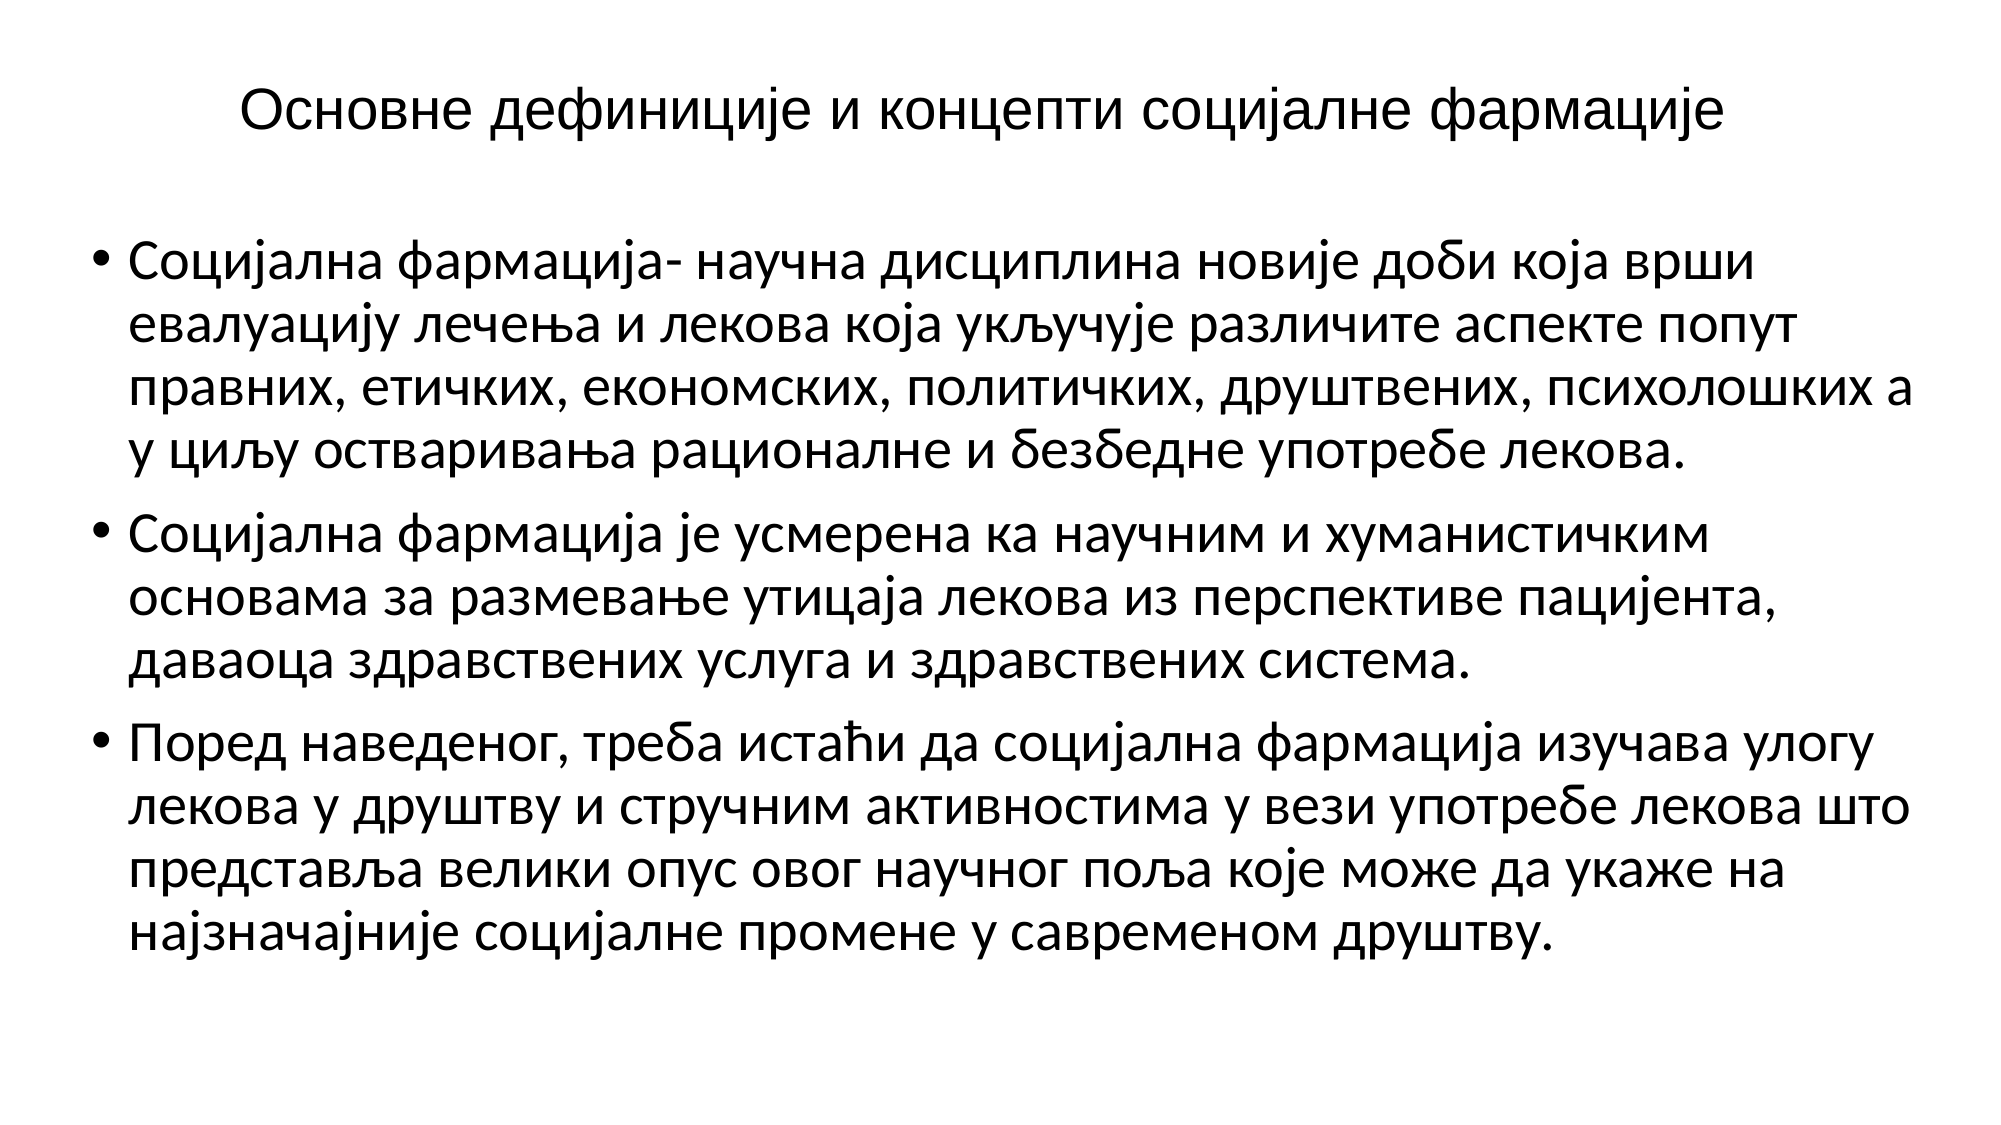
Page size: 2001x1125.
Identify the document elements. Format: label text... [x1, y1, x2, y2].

title Основне дефиниције и концепти социјалне фармације [120, 28, 1846, 193]
list Социјална фармација- научна дисциплина новије доби која врши евалуацију лечења и лекова која укључује различите аспекте попут правних, етичких, економских, политичких, друштвених, психолошких а у циљу остваривања рационалне и безбедне употребе лекова. Социјална фармација је усмерена ка научним и хуманистичким основама за размевање утицаја лекова из перспективе пацијента, даваоца здравствених услуга и здравствених система. Поред наведеног, треба истаћи да социјална фармација изучава улогу лекова у друштву и стручним активностима у вези употребе лекова што представља велики опус овог научног поља које може да укаже на најзначајније социјалне промене у савременом друштву. [76, 221, 1950, 1063]
